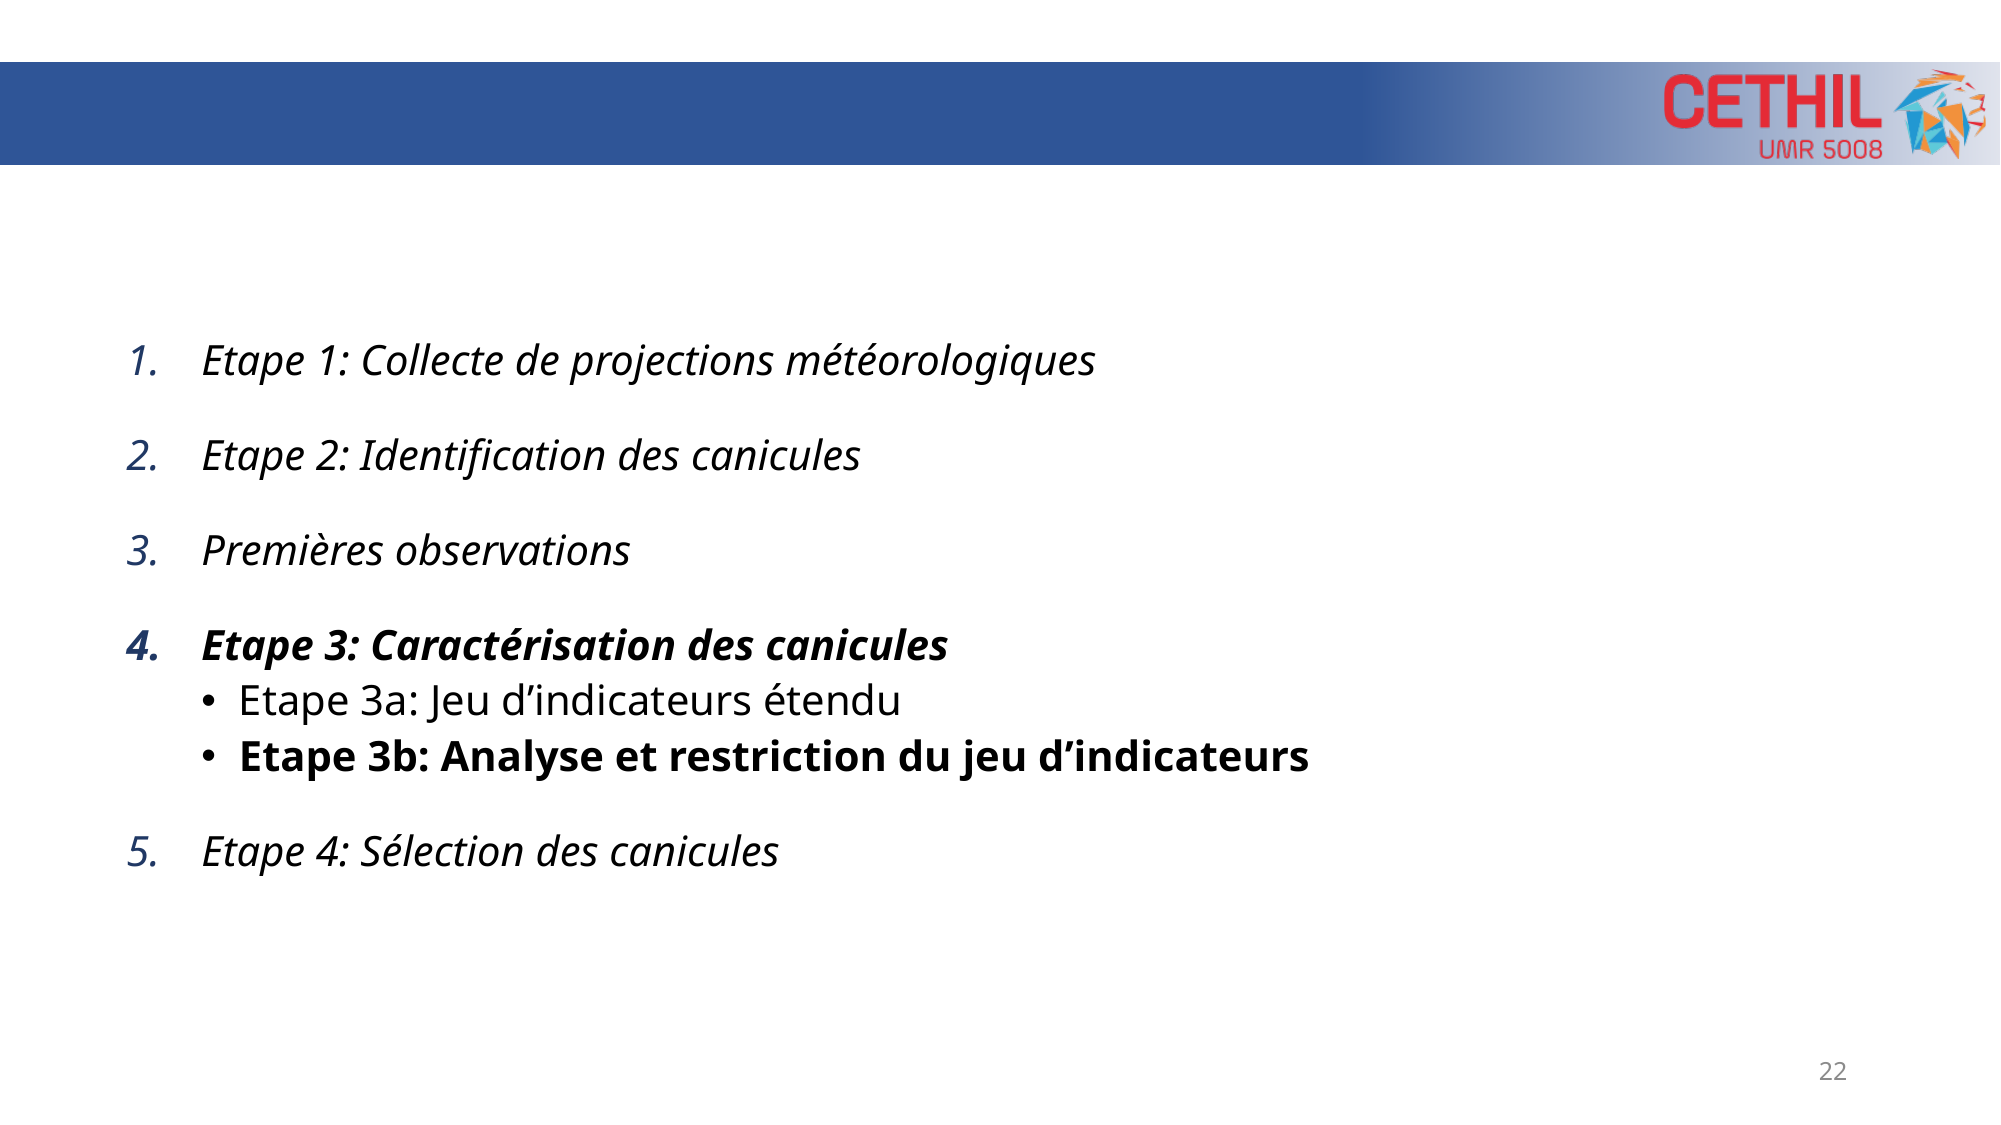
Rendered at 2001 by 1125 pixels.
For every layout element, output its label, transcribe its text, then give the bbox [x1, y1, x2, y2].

slide_number 22 [1412, 1042, 1863, 1103]
list Etape 1: Collecte de projections météorologiques Etape 2: Identification des canicules Premières observations Etape 3: Caractérisation des canicules Etape 3a: Jeu d’indicateurs étendu Etape 3b: Analyse et restriction du jeu d’indicateurs Etape 4: Sélection des canicules [111, 267, 1937, 948]
